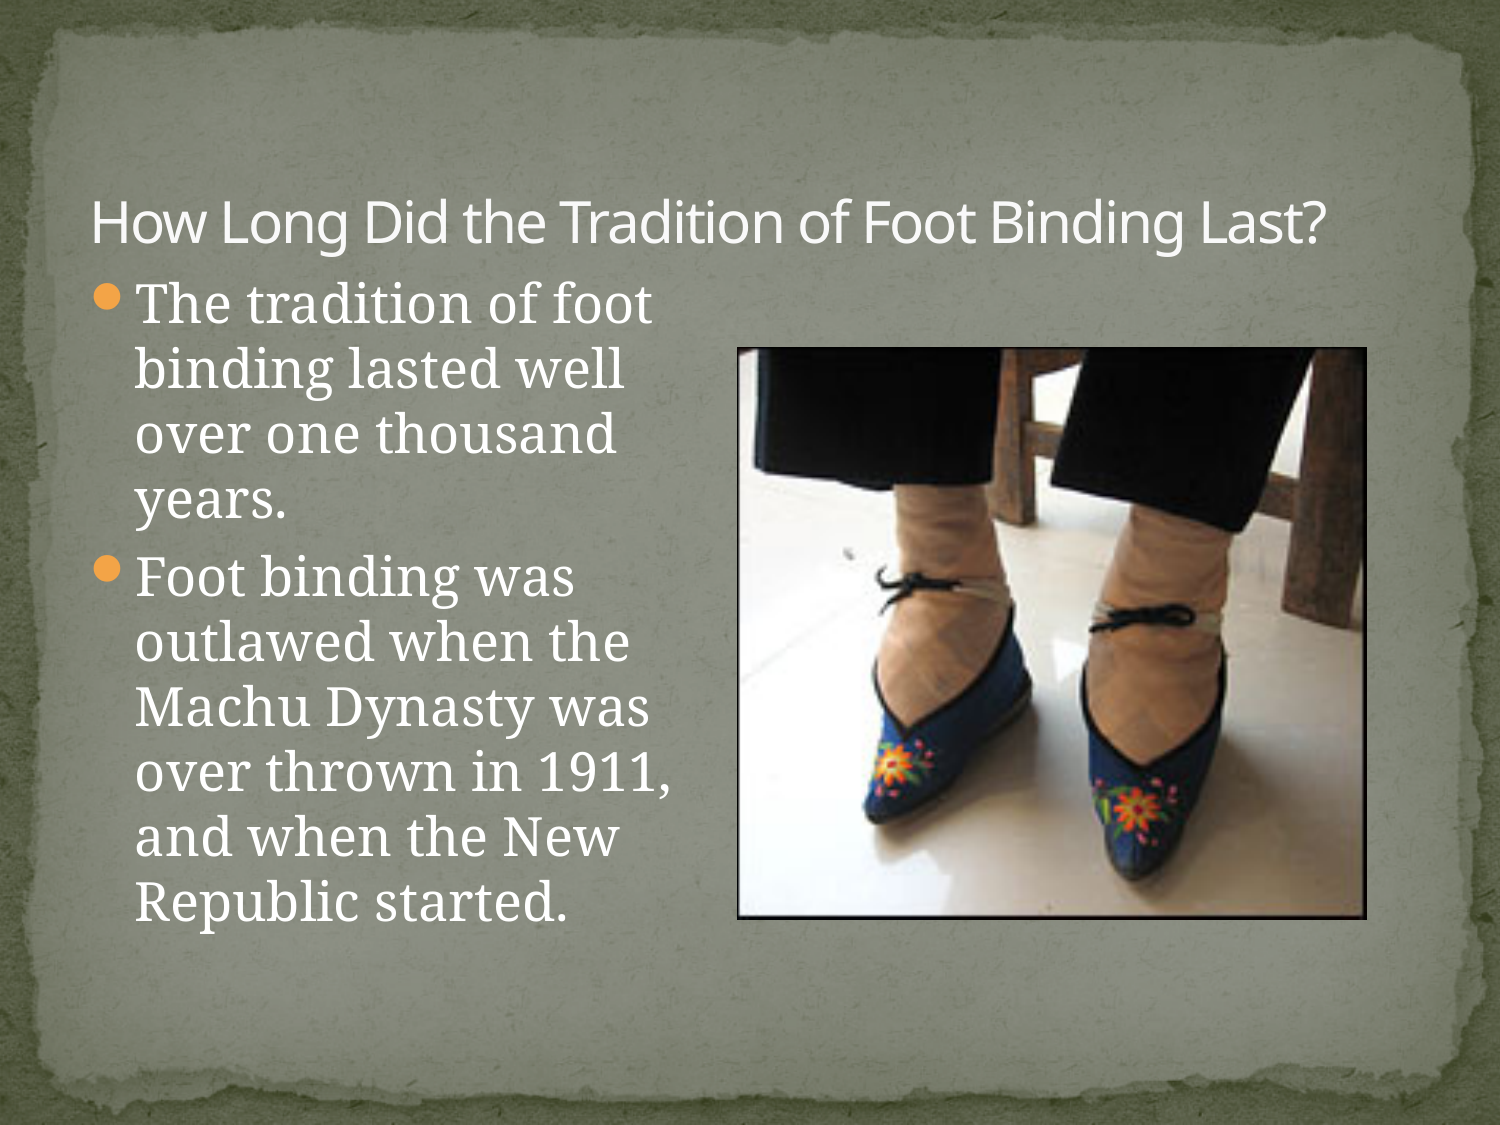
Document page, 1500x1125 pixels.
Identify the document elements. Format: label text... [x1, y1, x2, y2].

list The tradition of foot binding lasted well over one thousand years. Foot binding was outlawed when the Machu Dynasty was over thrown in 1911, and when the New Republic started. [75, 262, 741, 1000]
title How Long Did the Tradition of Foot Binding Last? [74, 24, 1425, 263]
picture [737, 347, 1367, 920]
